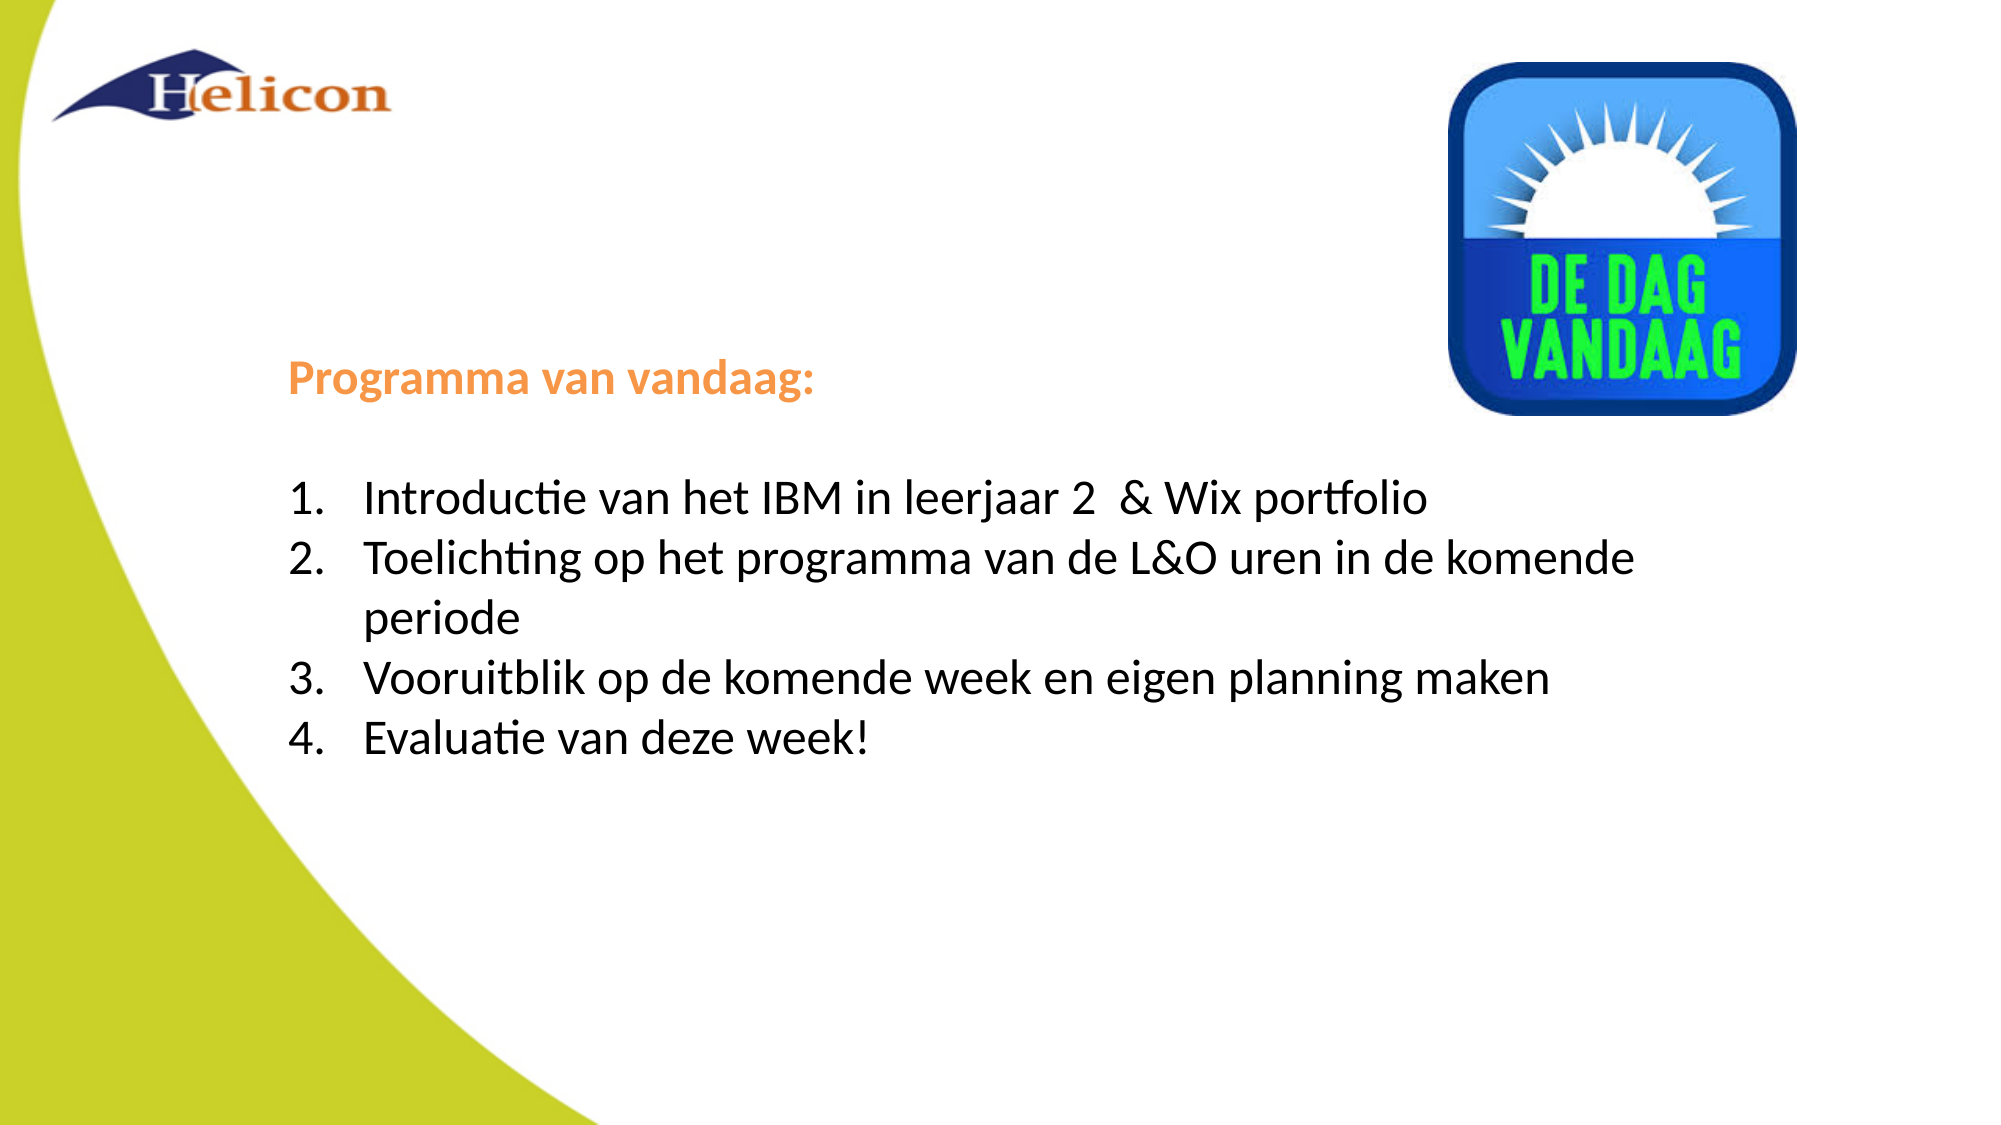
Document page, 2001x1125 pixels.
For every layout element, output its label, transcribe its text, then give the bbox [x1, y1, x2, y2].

text_box Programma van vandaag: Introductie van het IBM in leerjaar 2 & Wix portfolio Toelichting op het programma van de L&O uren in de komende periode Vooruitblik op de komende week en eigen planning maken Evaluatie van deze week! [273, 337, 1727, 1118]
picture [0, 0, 2000, 1125]
